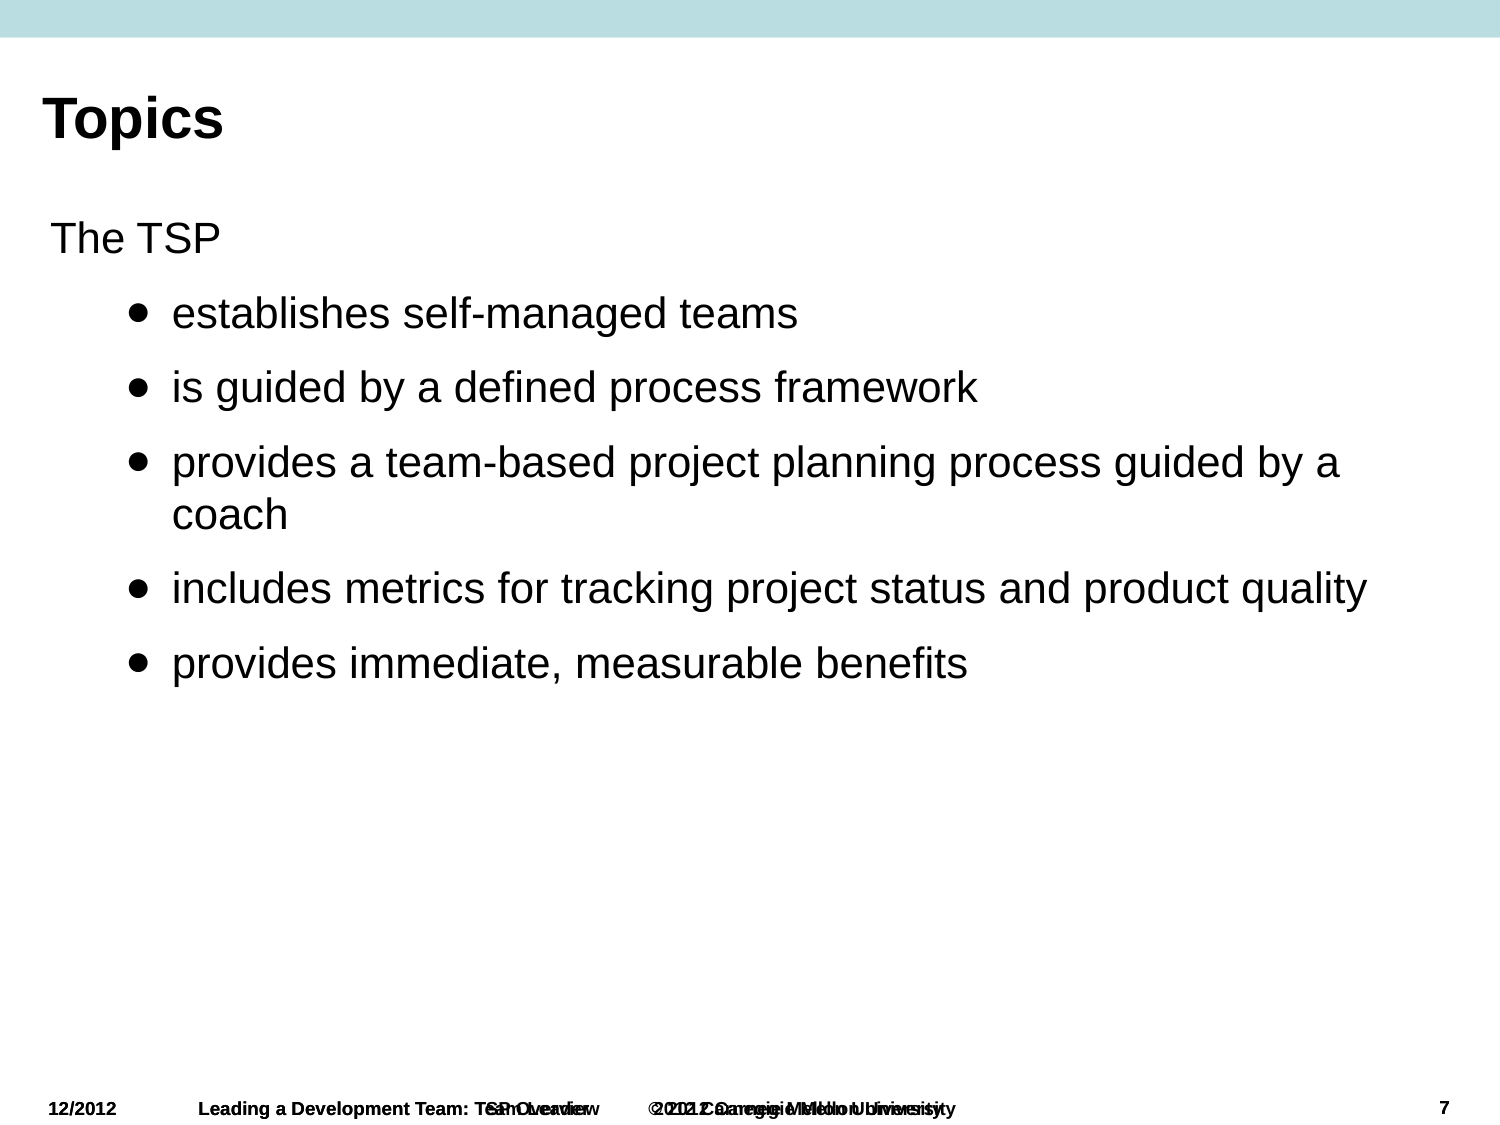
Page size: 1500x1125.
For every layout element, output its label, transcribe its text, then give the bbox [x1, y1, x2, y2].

title Topics [42, 93, 1438, 150]
list The TSP establishes self-managed teams is guided by a defined process framework provides a team-based project planning process guided by a coach includes metrics for tracking project status and product quality provides immediate, measurable benefits [50, 210, 1437, 973]
